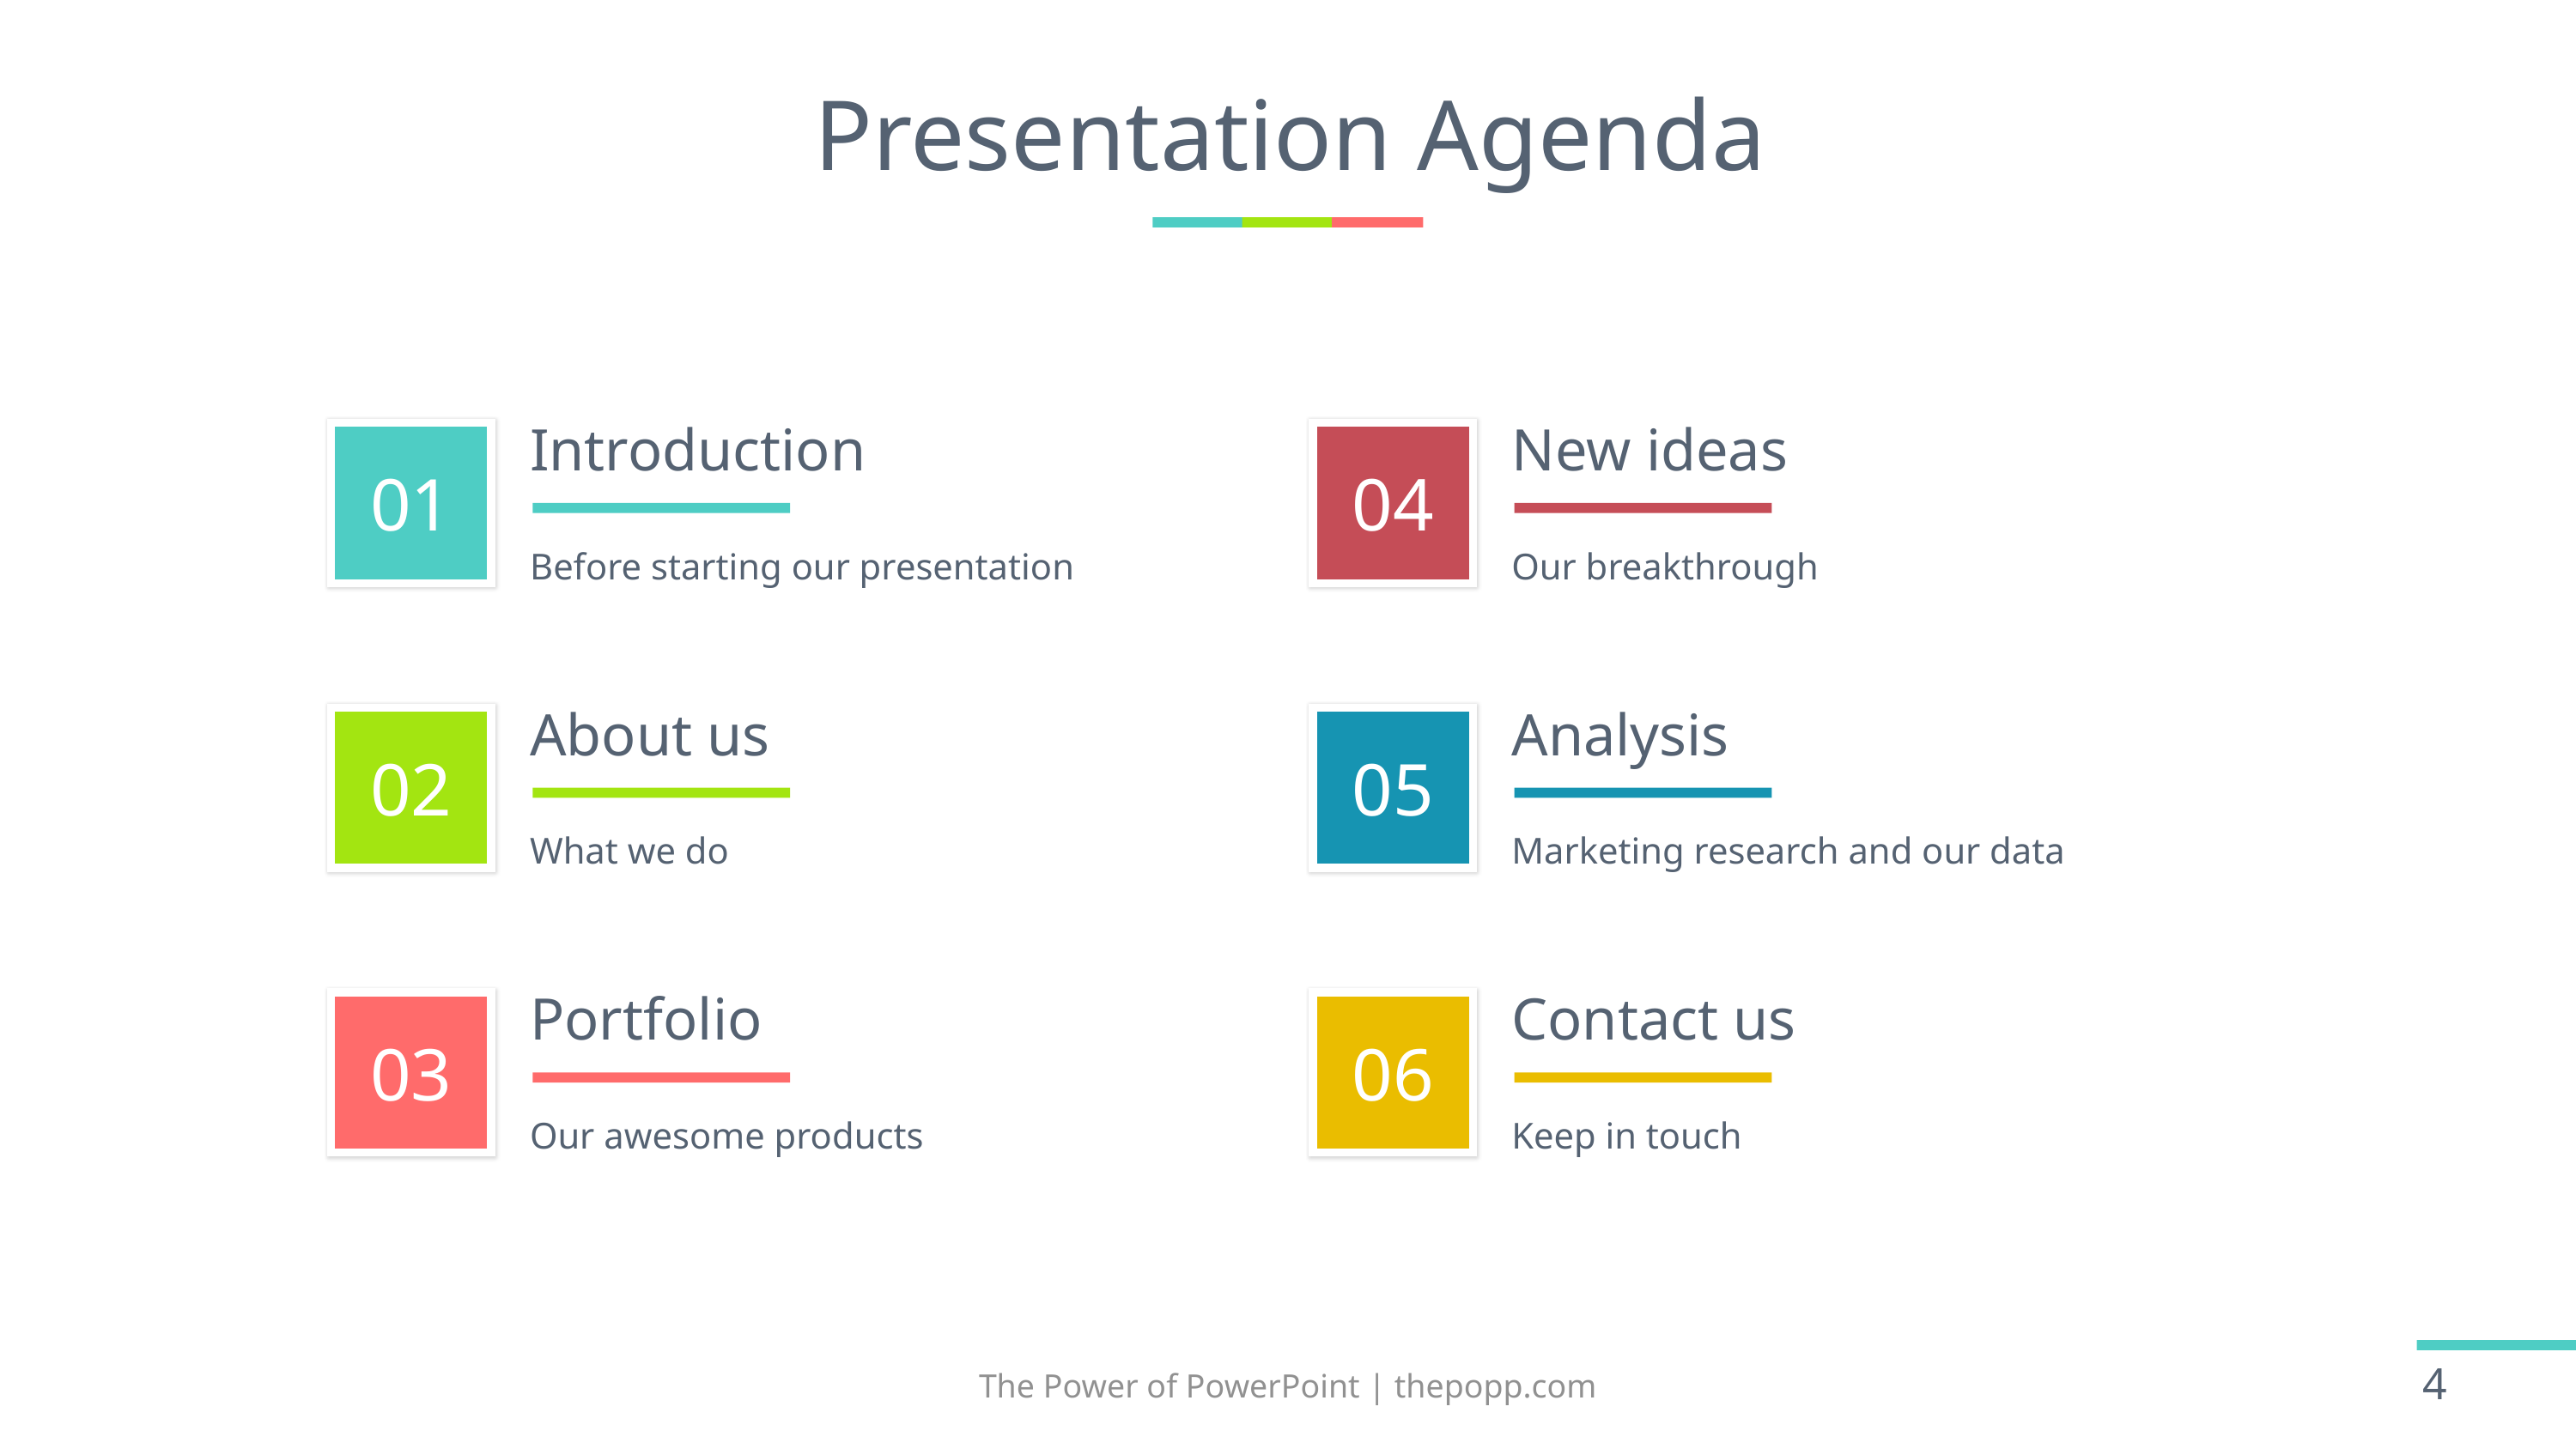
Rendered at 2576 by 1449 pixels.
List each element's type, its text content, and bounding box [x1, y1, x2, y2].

list Before starting our presentation [517, 524, 1272, 604]
footer The Power of PowerPoint | thepopp.com [853, 1349, 1723, 1427]
slide_number 4 [2409, 1351, 2576, 1421]
list Introduction [517, 395, 1272, 500]
list Marketing research and our data [1498, 809, 2253, 888]
list Keep in touch [1498, 1094, 2253, 1173]
list Contact us [1498, 964, 2253, 1070]
list Our awesome products [517, 1094, 1272, 1173]
list Analysis [1498, 680, 2253, 785]
list New ideas [1498, 395, 2253, 500]
list About us [517, 680, 1272, 785]
title Presentation Agenda [69, 49, 2512, 230]
list What we do [517, 809, 1272, 888]
list Portfolio [517, 964, 1272, 1070]
list Our breakthrough [1498, 524, 2253, 604]
